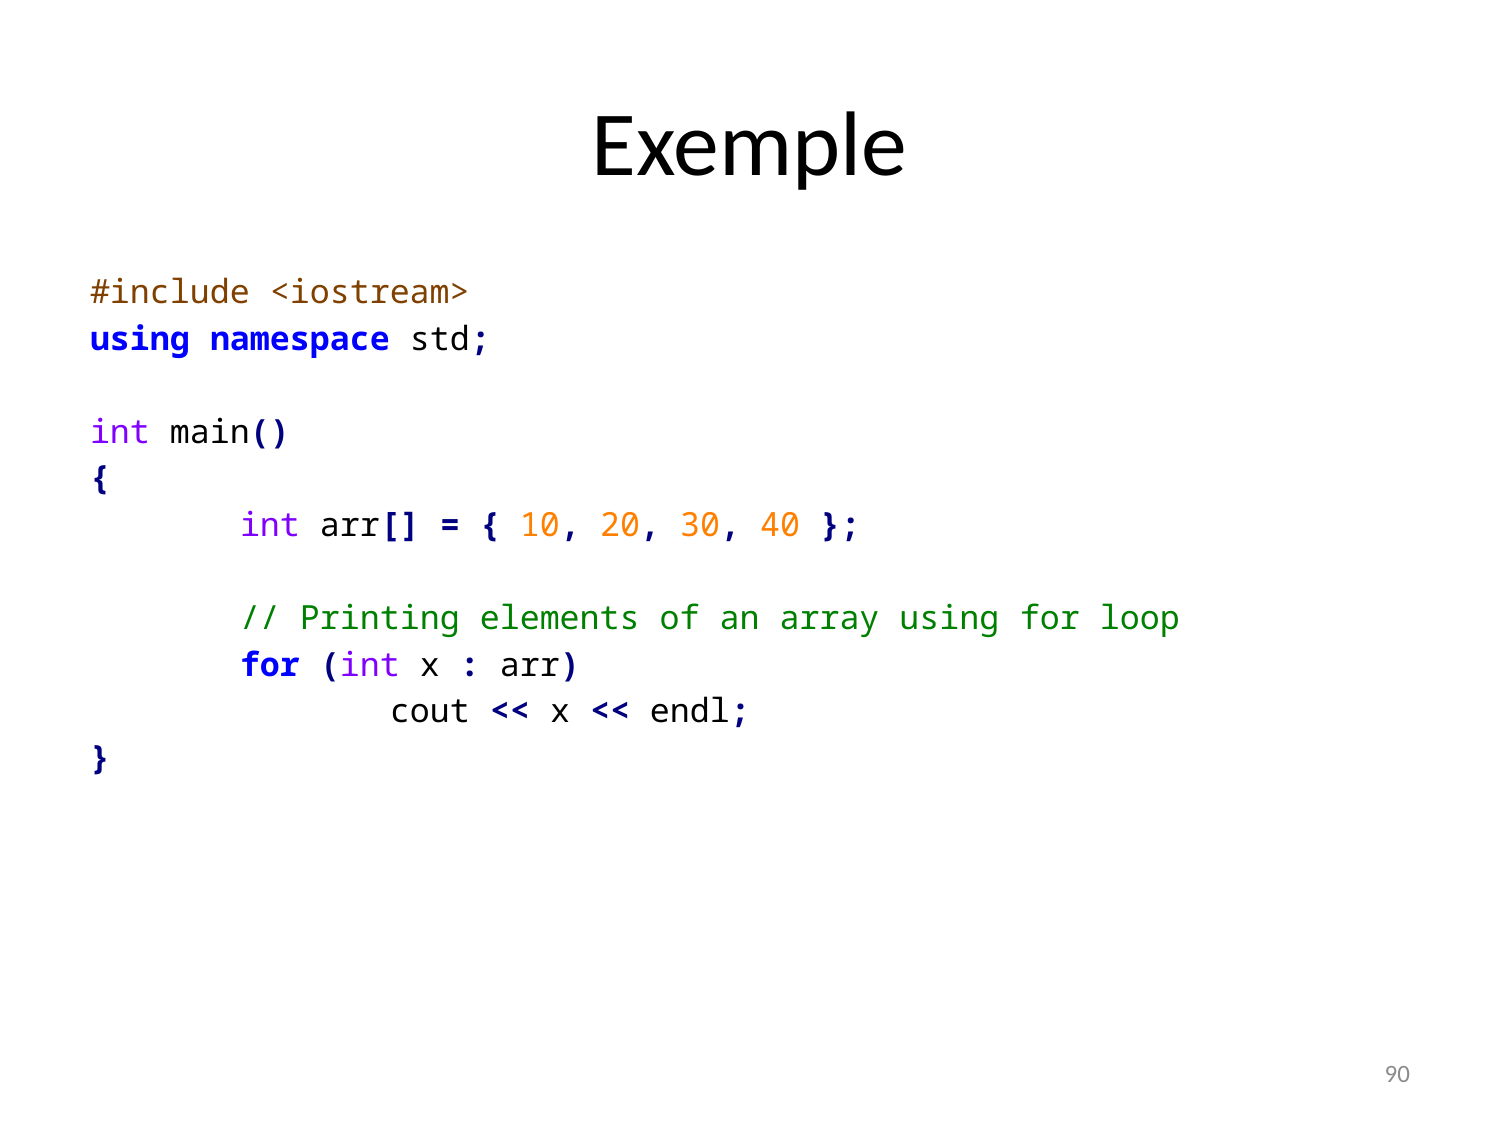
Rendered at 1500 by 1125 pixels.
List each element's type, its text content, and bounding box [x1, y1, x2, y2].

slide_number 90 [1074, 1042, 1425, 1103]
list #include <iostream> using namespace std; int main() { int arr[] = { 10, 20, 30, 40 }; // Printing elements of an array using for loop for (int x : arr) cout << x << endl; } [75, 262, 1425, 1005]
title Exemple [75, 45, 1425, 233]
